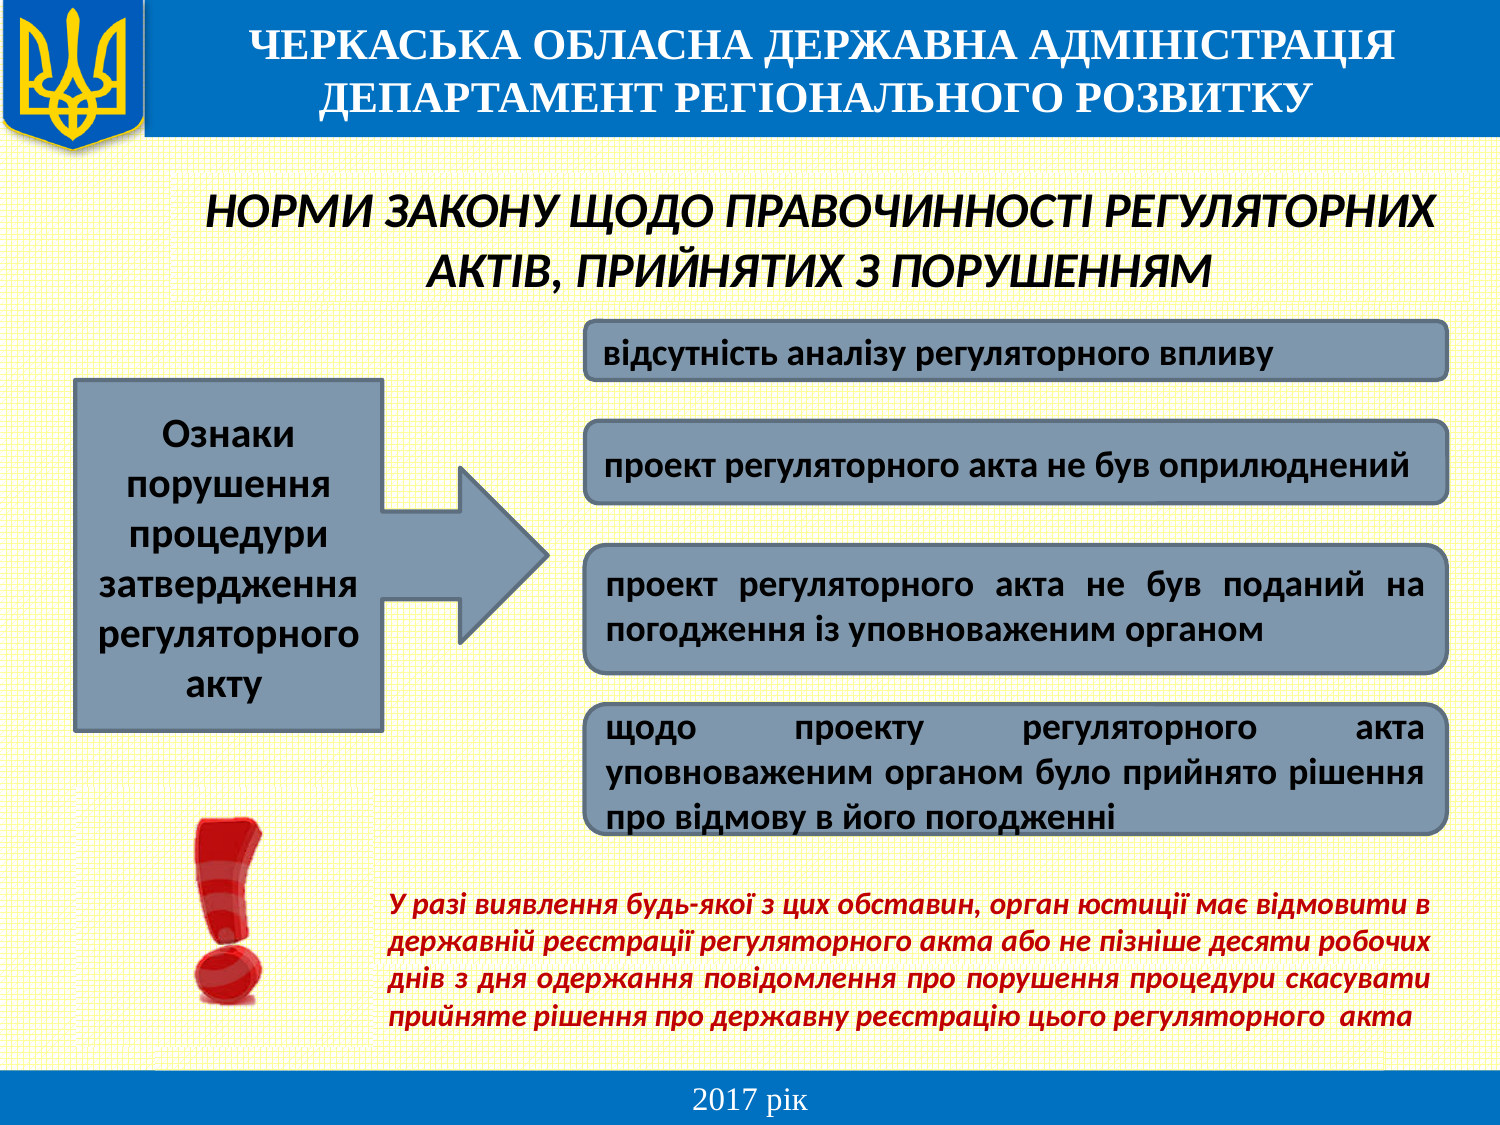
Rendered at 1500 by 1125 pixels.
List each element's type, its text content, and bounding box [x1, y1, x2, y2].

list 2017 рік [0, 1070, 1500, 1125]
text_box НОРМИ ЗАКОНУ ЩОДО ПРАВОЧИННОСТІ РЕГУЛЯТОРНИХ АКТІВ, ПРИЙНЯТИХ З ПОРУШЕННЯМ [171, 172, 1471, 303]
list У разі виявлення будь-якої з цих обставин, орган юстиції має відмовити в державній реєстрації регуляторного акта або не пізніше десяти робочих днів з дня одержання повідомлення про порушення процедури скасувати прийняте рішення про державну реєстрацію цього регуляторного акта [375, 875, 1447, 1053]
text_box щодо проекту регуляторного акта уповноваженим органом було прийнято рішення про відмову в його погодженні [582, 702, 1450, 837]
text_box відсутність аналізу регуляторного впливу [582, 318, 1450, 383]
text_box [155, 1053, 1384, 1071]
title ЧЕРКАСЬКА ОБЛАСНА ДЕРЖАВНА АДМІНІСТРАЦІЯ ДЕПАРТАМЕНТ РЕГІОНАЛЬНОГО РОЗВИТКУ [151, 0, 1500, 138]
text_box проект регуляторного акта не був поданий на погодження із уповноваженим органом [582, 542, 1450, 676]
text_box проект регуляторного акта не був оприлюднений [582, 418, 1450, 506]
picture [0, 0, 145, 151]
text_box Ознаки порушення процедури затвердження регуляторного акту [73, 377, 550, 733]
picture [76, 786, 373, 1048]
